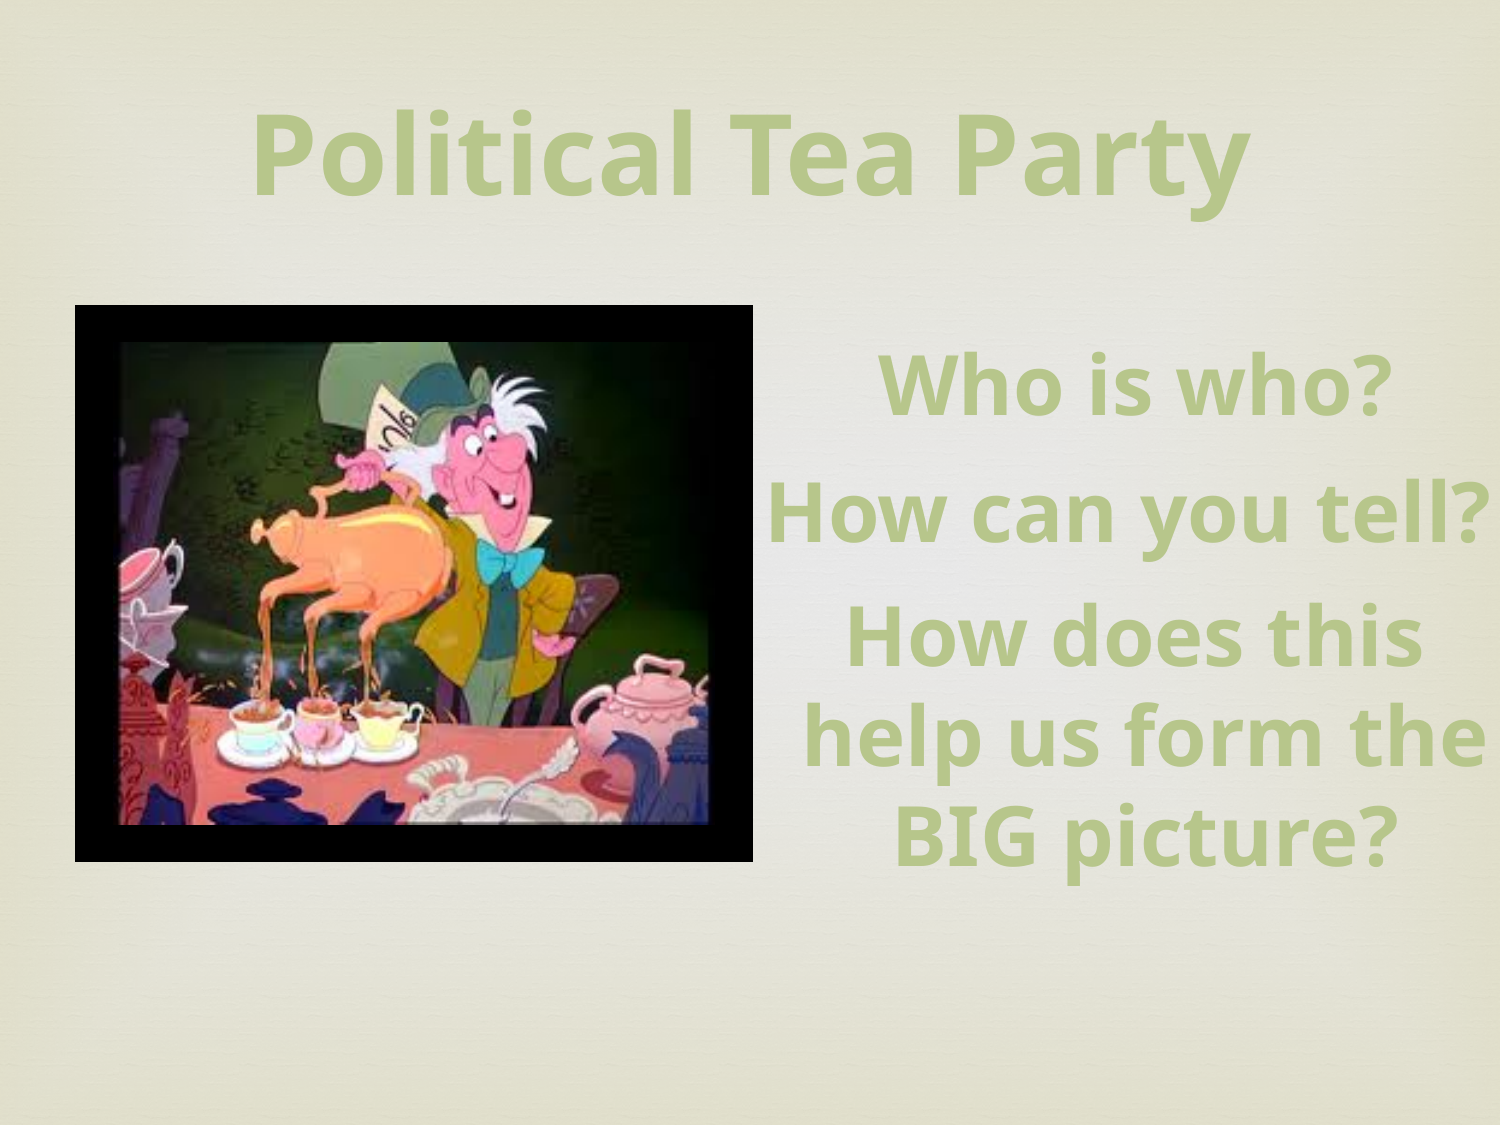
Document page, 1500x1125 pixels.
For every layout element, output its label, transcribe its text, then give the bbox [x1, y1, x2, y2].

text_box How can you tell? [749, 451, 1500, 567]
text_box How does this help us form the BIG picture? [786, 576, 1500, 891]
text_box Who is who? [863, 324, 1408, 440]
picture [111, 341, 716, 826]
text_box Political Tea Party [232, 74, 1268, 225]
